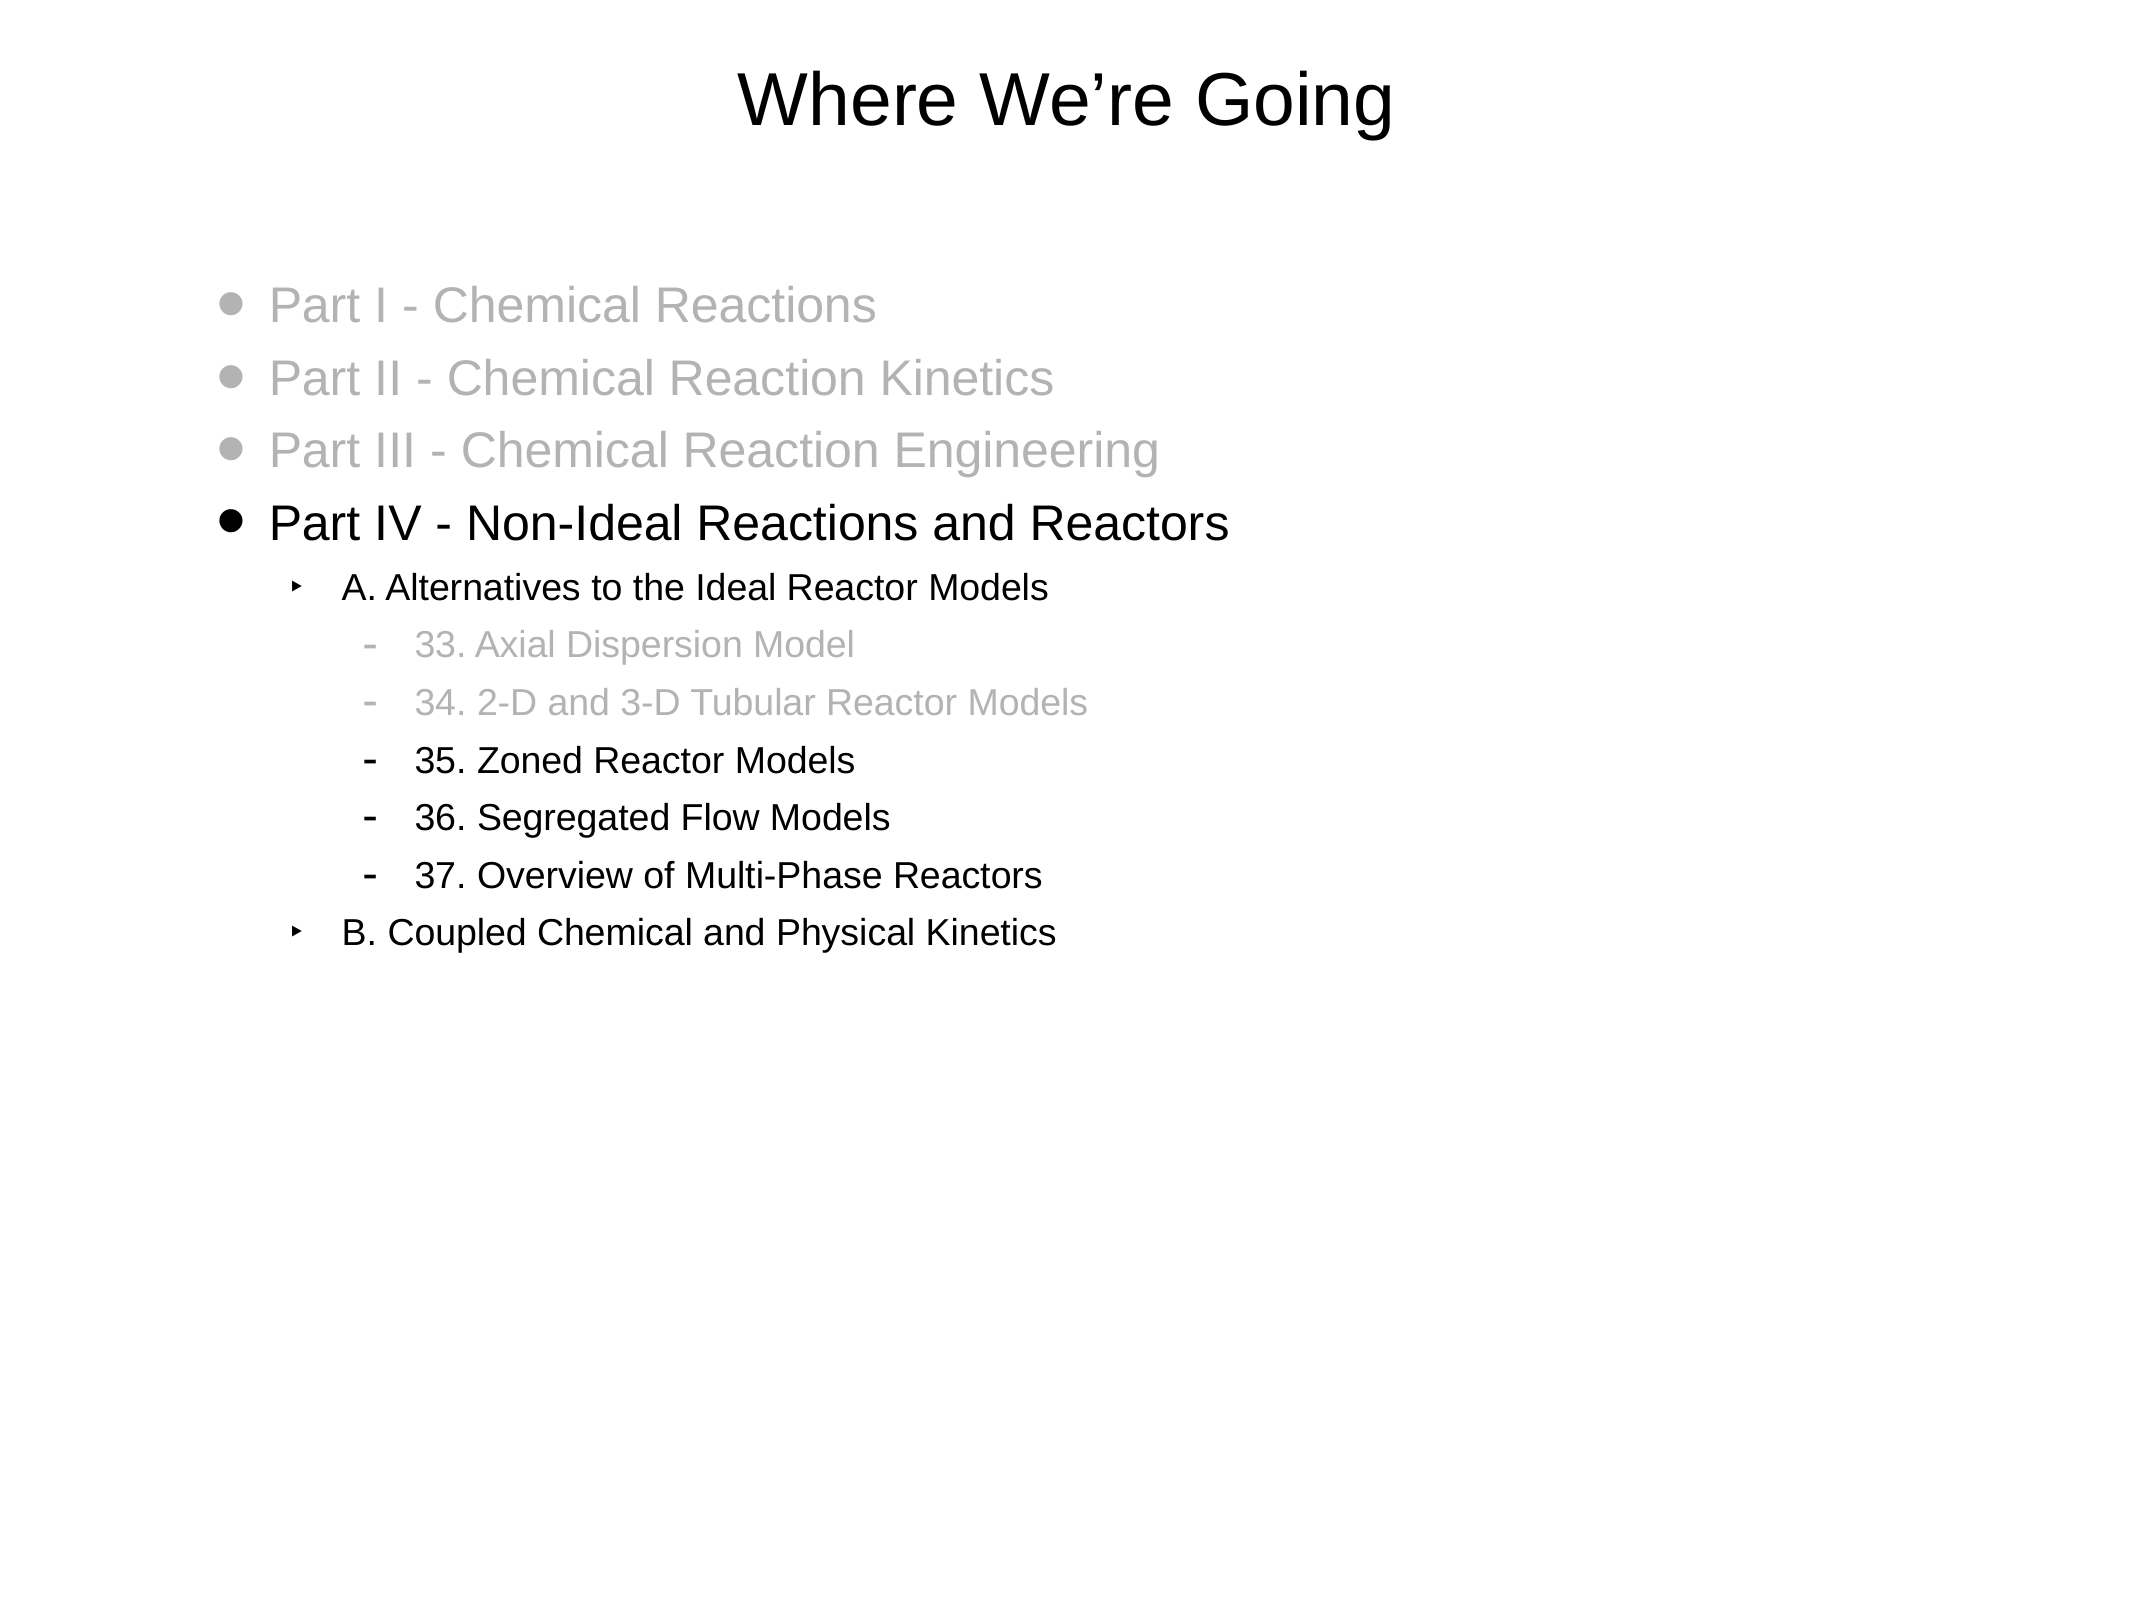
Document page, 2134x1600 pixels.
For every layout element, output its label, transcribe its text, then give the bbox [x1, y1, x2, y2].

title Where We’re Going [208, 41, 1925, 250]
list Part I - Chemical Reactions Part II - Chemical Reaction Kinetics Part III - Chemical Reaction Engineering Part IV - Non-Ideal Reactions and Reactors A. Alternatives to the Ideal Reactor Models 33. Axial Dispersion Model 34. 2-D and 3-D Tubular Reactor Models 35. Zoned Reactor Models 36. Segregated Flow Models 37. Overview of Multi-Phase Reactors B. Coupled Chemical and Physical Kinetics [208, 264, 1925, 1463]
